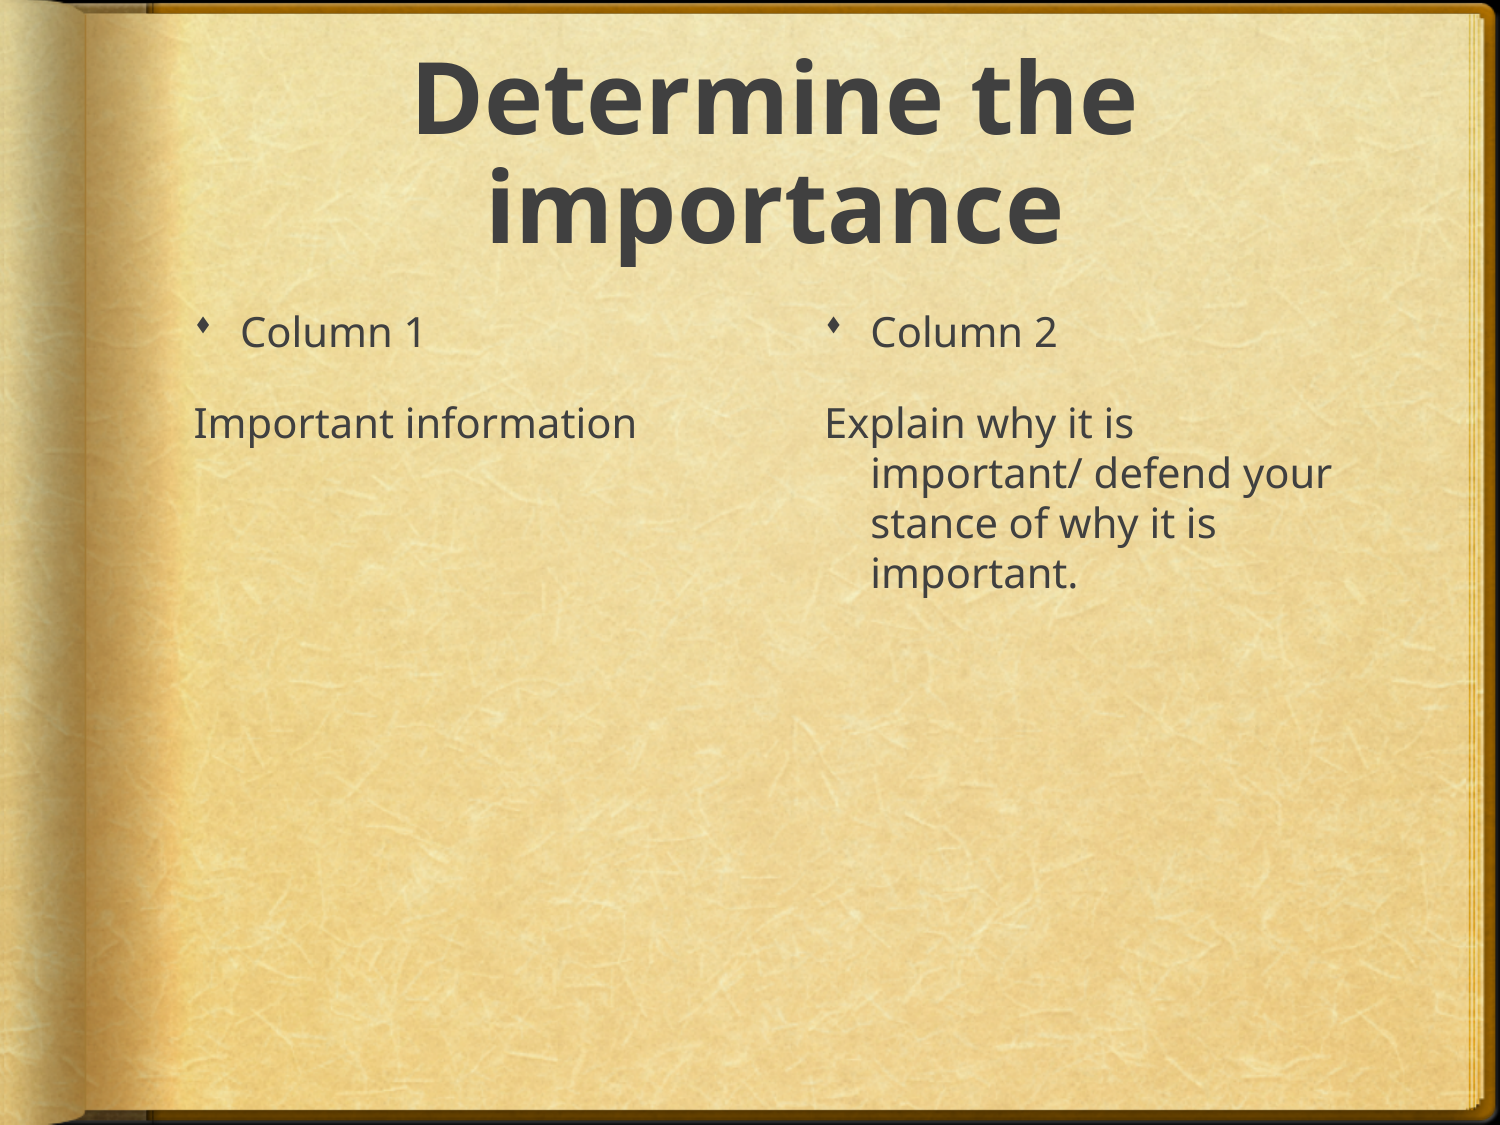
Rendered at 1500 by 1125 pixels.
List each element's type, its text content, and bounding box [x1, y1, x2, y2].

title Determine the importance [178, 45, 1372, 265]
list Column 2 Explain why it is important/ defend your stance of why it is important. [809, 297, 1372, 1005]
picture [0, 0, 1500, 1125]
list Column 1 Important information [178, 297, 742, 1005]
